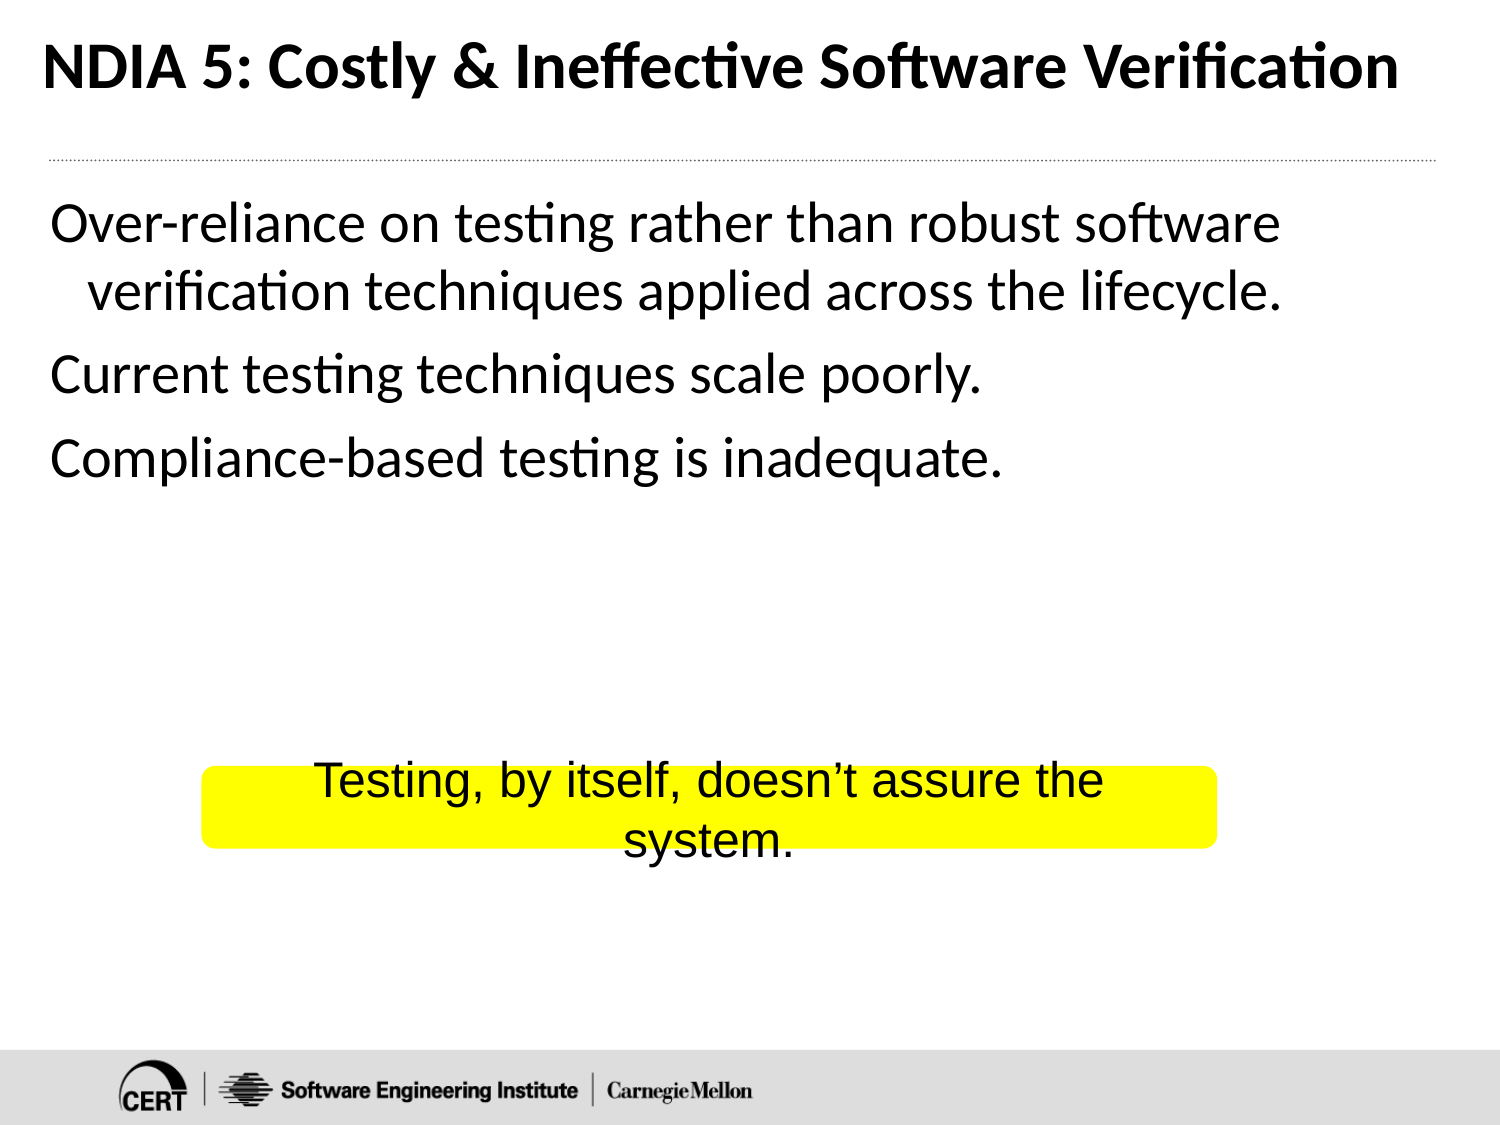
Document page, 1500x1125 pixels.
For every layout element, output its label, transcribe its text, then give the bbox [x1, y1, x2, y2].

title NDIA 5: Costly & Ineffective Software Verification [42, 37, 1434, 155]
text_box Testing, by itself, doesn’t assure the system. [201, 765, 1218, 849]
list Over-reliance on testing rather than robust software verification techniques applied across the lifecycle. Current testing techniques scale poorly. Compliance-based testing is inadequate. [49, 187, 1438, 1001]
picture [102, 1056, 765, 1117]
